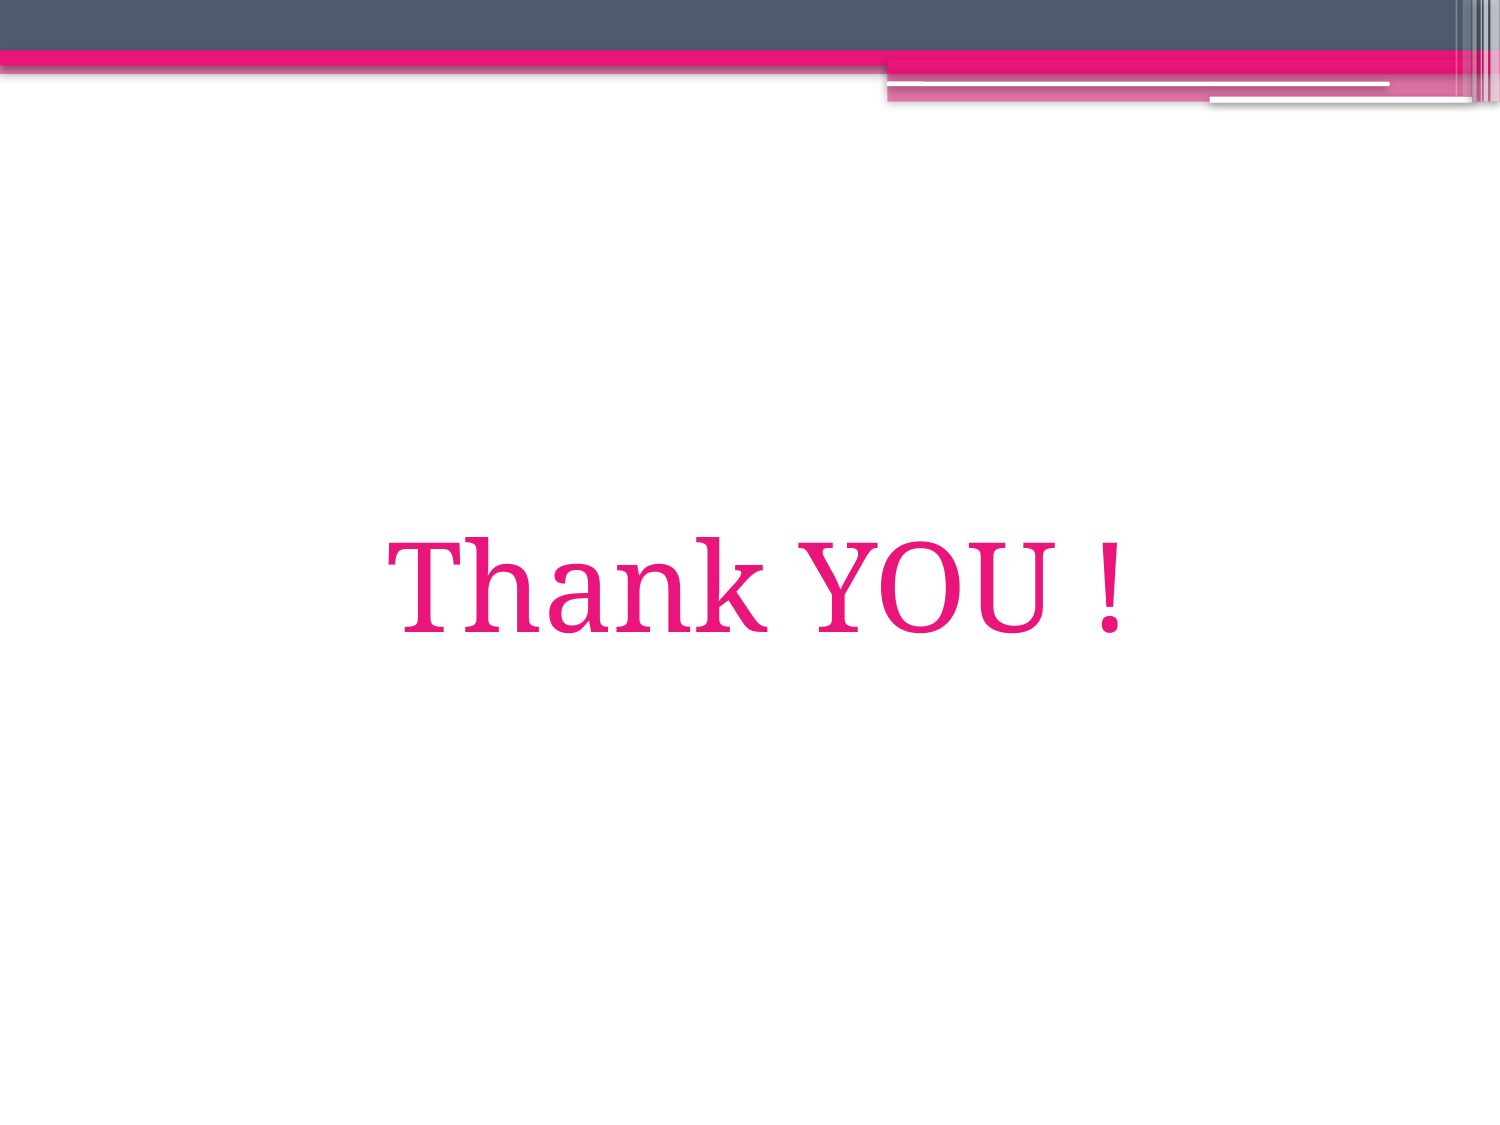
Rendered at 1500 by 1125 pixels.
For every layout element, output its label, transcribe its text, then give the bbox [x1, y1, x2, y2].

list Thank YOU ! [0, 500, 1500, 694]
